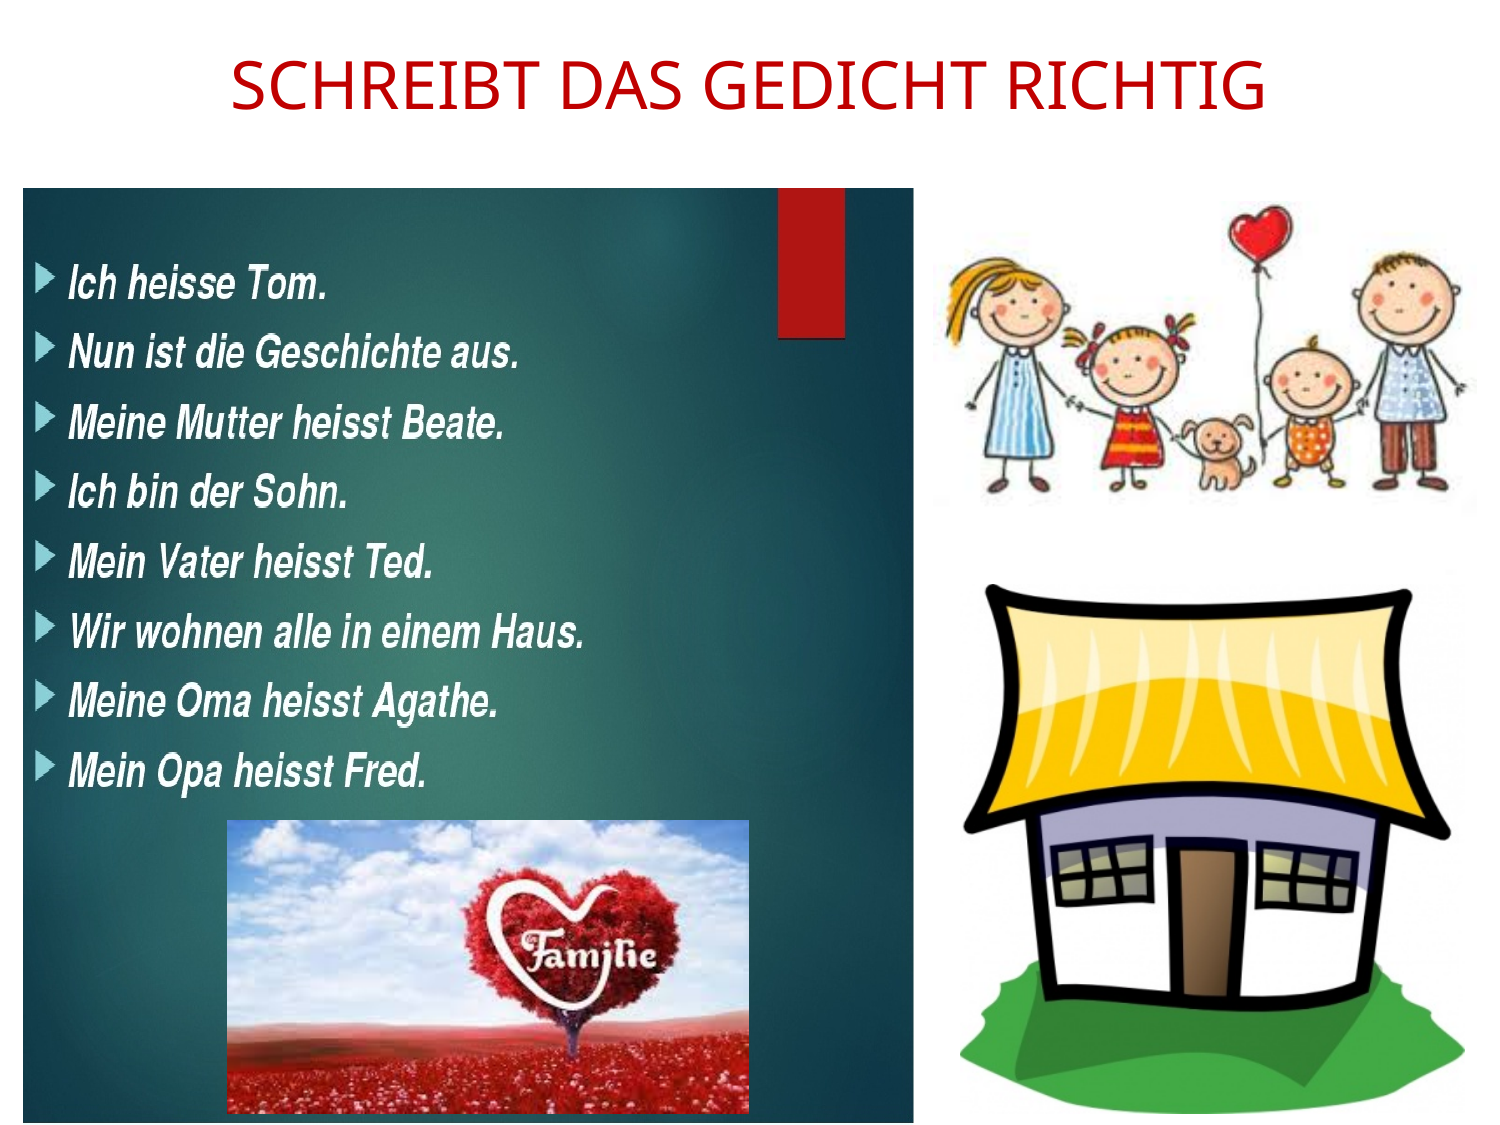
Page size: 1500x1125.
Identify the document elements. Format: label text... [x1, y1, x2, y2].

picture [960, 584, 1466, 1114]
text_box SCHREIBT DAS GEDICHT RICHTIG [81, 35, 1418, 130]
picture [23, 187, 915, 1125]
picture [933, 201, 1477, 575]
